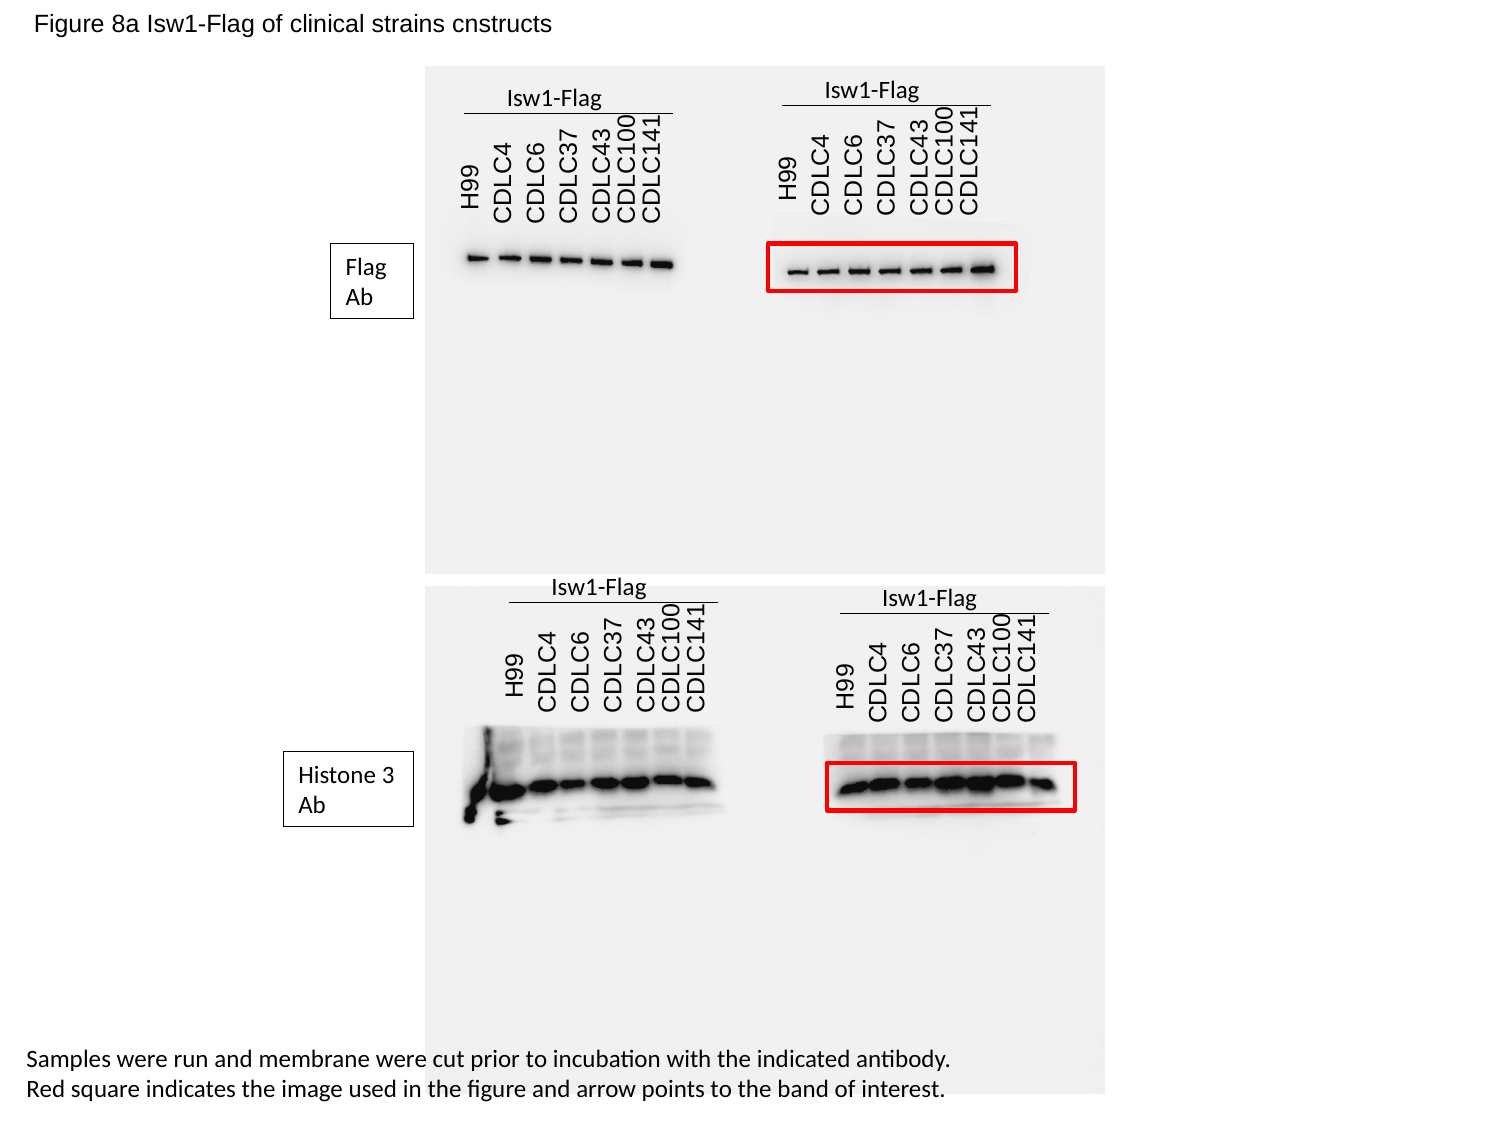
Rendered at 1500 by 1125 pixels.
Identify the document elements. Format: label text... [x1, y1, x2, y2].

text_box Figure 8a Isw1-Flag of clinical strains cnstructs [19, 0, 569, 45]
text_box Histone 3 Ab [283, 751, 414, 827]
picture [425, 66, 1105, 574]
text_box Flag Ab [330, 243, 414, 319]
picture [425, 585, 1105, 1094]
text_box Samples were run and membrane were cut prior to incubation with the indicated antibody. Red square indicates the image used in the figure and arrow points to the band of interest. [11, 1034, 998, 1110]
